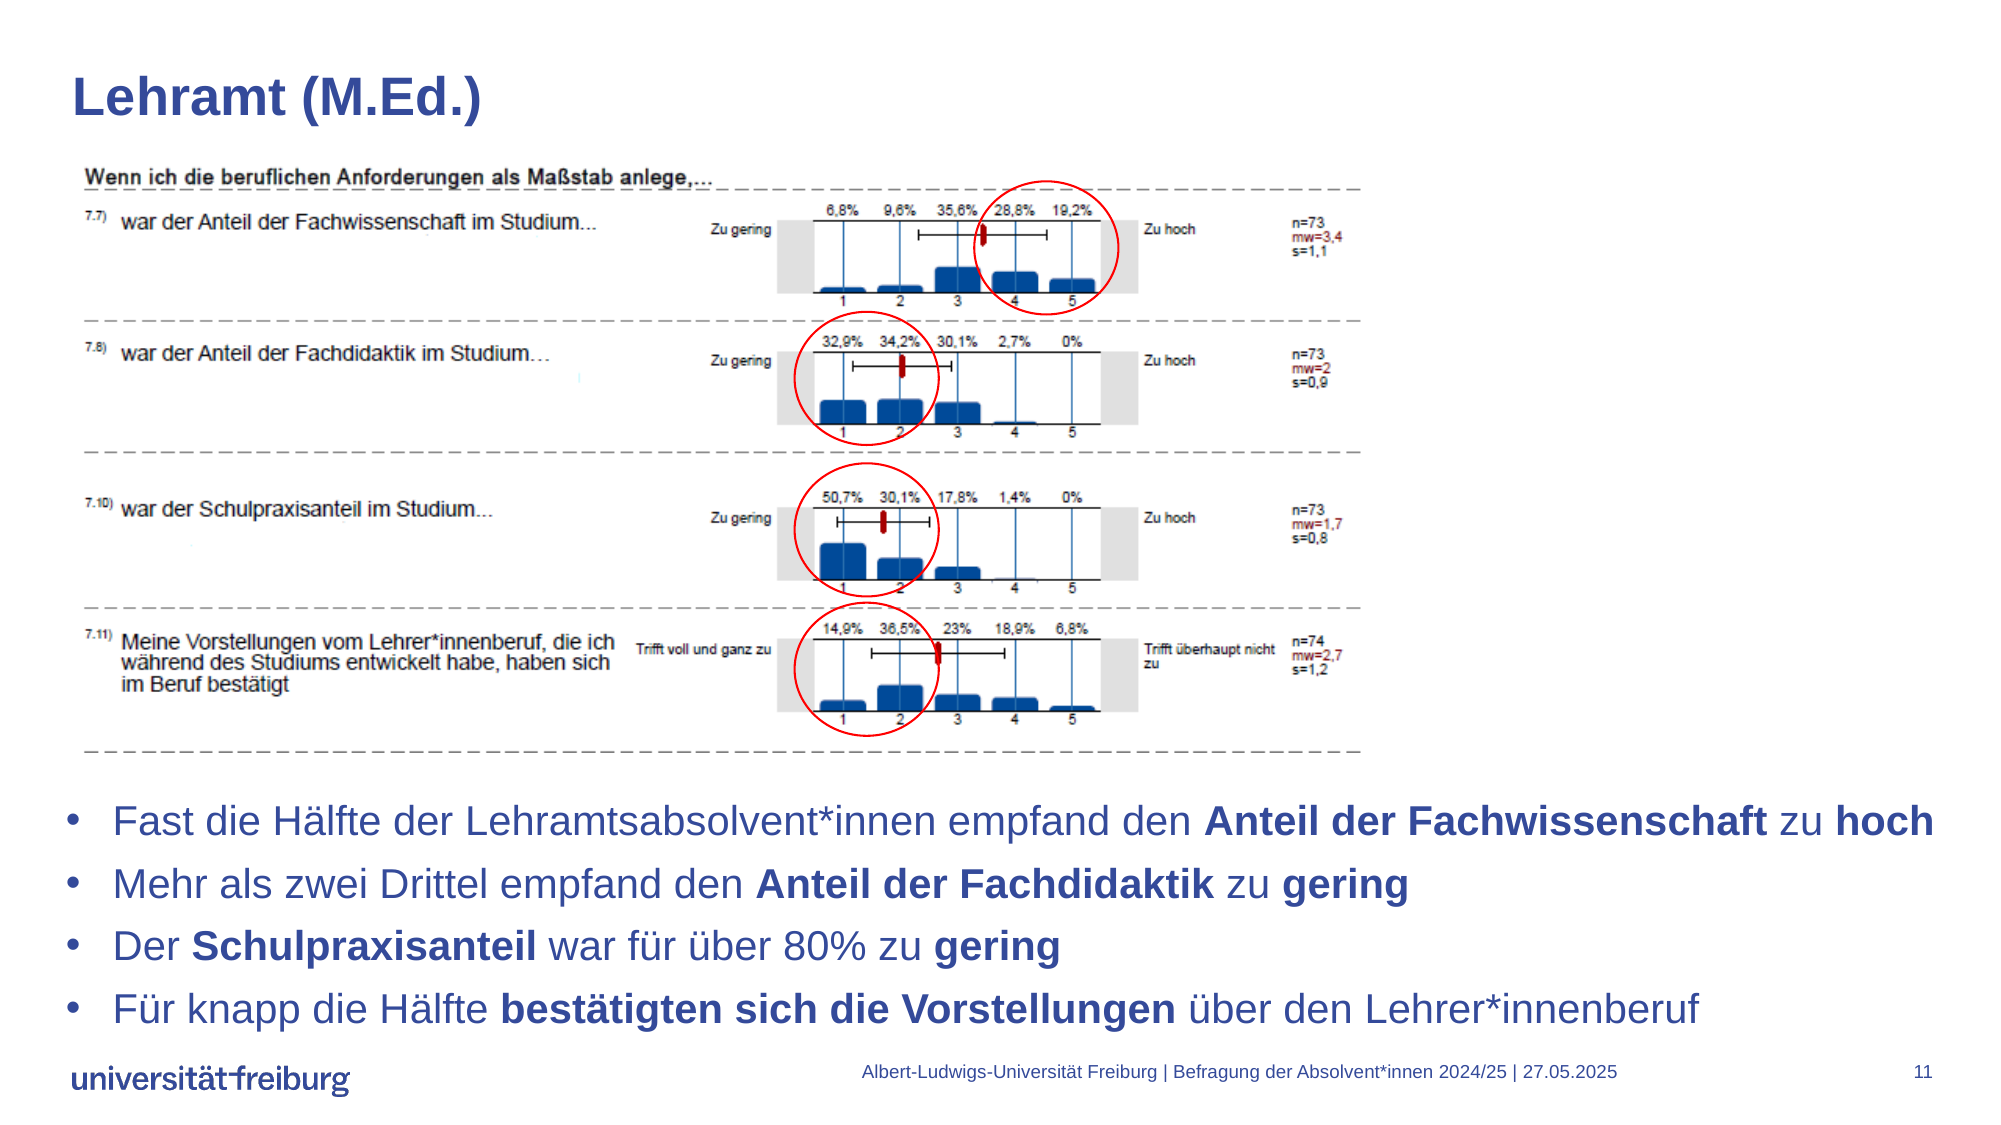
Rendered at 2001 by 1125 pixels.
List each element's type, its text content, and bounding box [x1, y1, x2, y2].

picture [72, 150, 1386, 460]
footer Albert-Ludwigs-Universität Freiburg | Befragung der Absolvent*innen 2024/25 | [488, 1060, 1517, 1090]
text_box Fast die Hälfte der Lehramtsabsolvent*innen empfand den Anteil der Fachwissenschaft zu hoch Mehr als zwei Drittel empfand den Anteil der Fachdidaktik zu gering Der Schulpraxisanteil war für über 80% zu gering Für knapp die Hälfte bestätigten sich die Vorstellungen über den Lehrer*innenberuf [51, 786, 2000, 1040]
slide_number 11 [1873, 1060, 1933, 1090]
picture [72, 1065, 351, 1097]
text_box [818, 462, 915, 479]
picture [72, 479, 1391, 753]
title Lehramt (M.Ed.) [72, 59, 1933, 278]
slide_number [1517, 1060, 1754, 1090]
